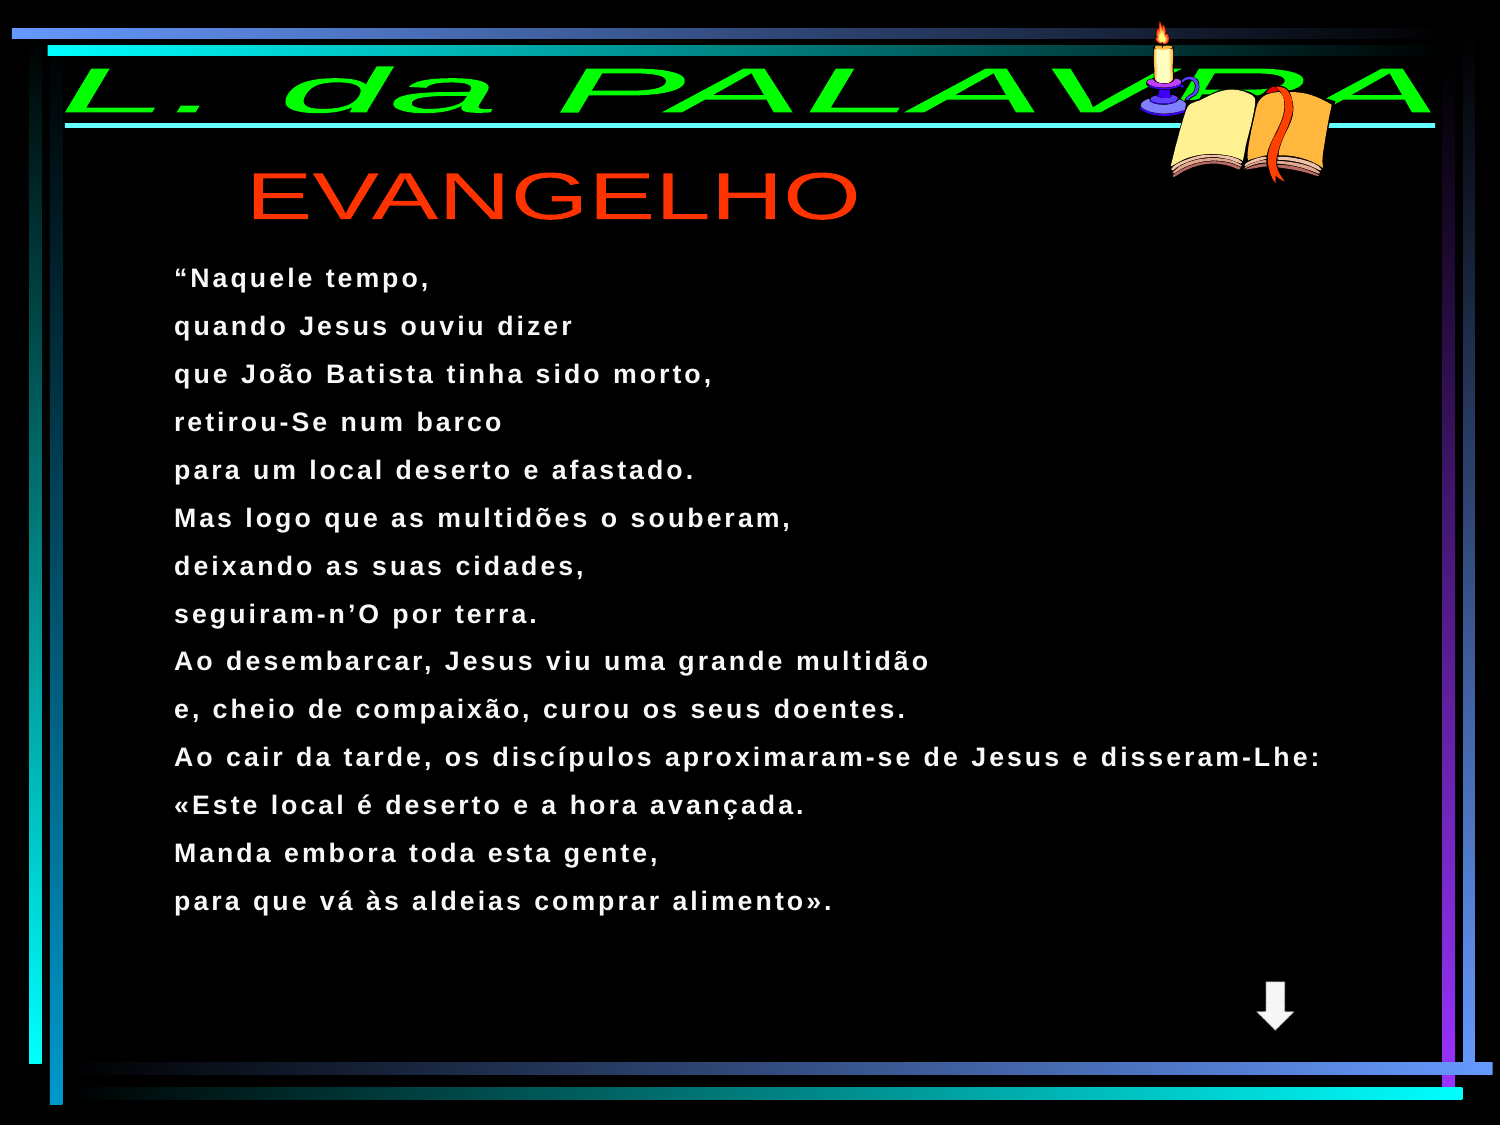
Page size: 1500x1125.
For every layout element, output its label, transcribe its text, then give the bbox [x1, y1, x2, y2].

picture [1247, 973, 1305, 1033]
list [1139, 14, 1339, 185]
text_box “Naquele tempo, quando Jesus ouviu dizer que João Batista tinha sido morto, retirou-Se num barco para um local deserto e afastado. Mas logo que as multidões o souberam, deixando as suas cidades, seguiram-n’O por terra. Ao desembarcar, Jesus viu uma grande multidão e, cheio de compaixão, curou os seus doentes. Ao cair da tarde, os discípulos aproximaram-se de Jesus e disseram-Lhe: «Este local é deserto e a hora avançada. Manda embora toda esta gente, para que vá às aldeias comprar alimento». [159, 255, 1424, 941]
